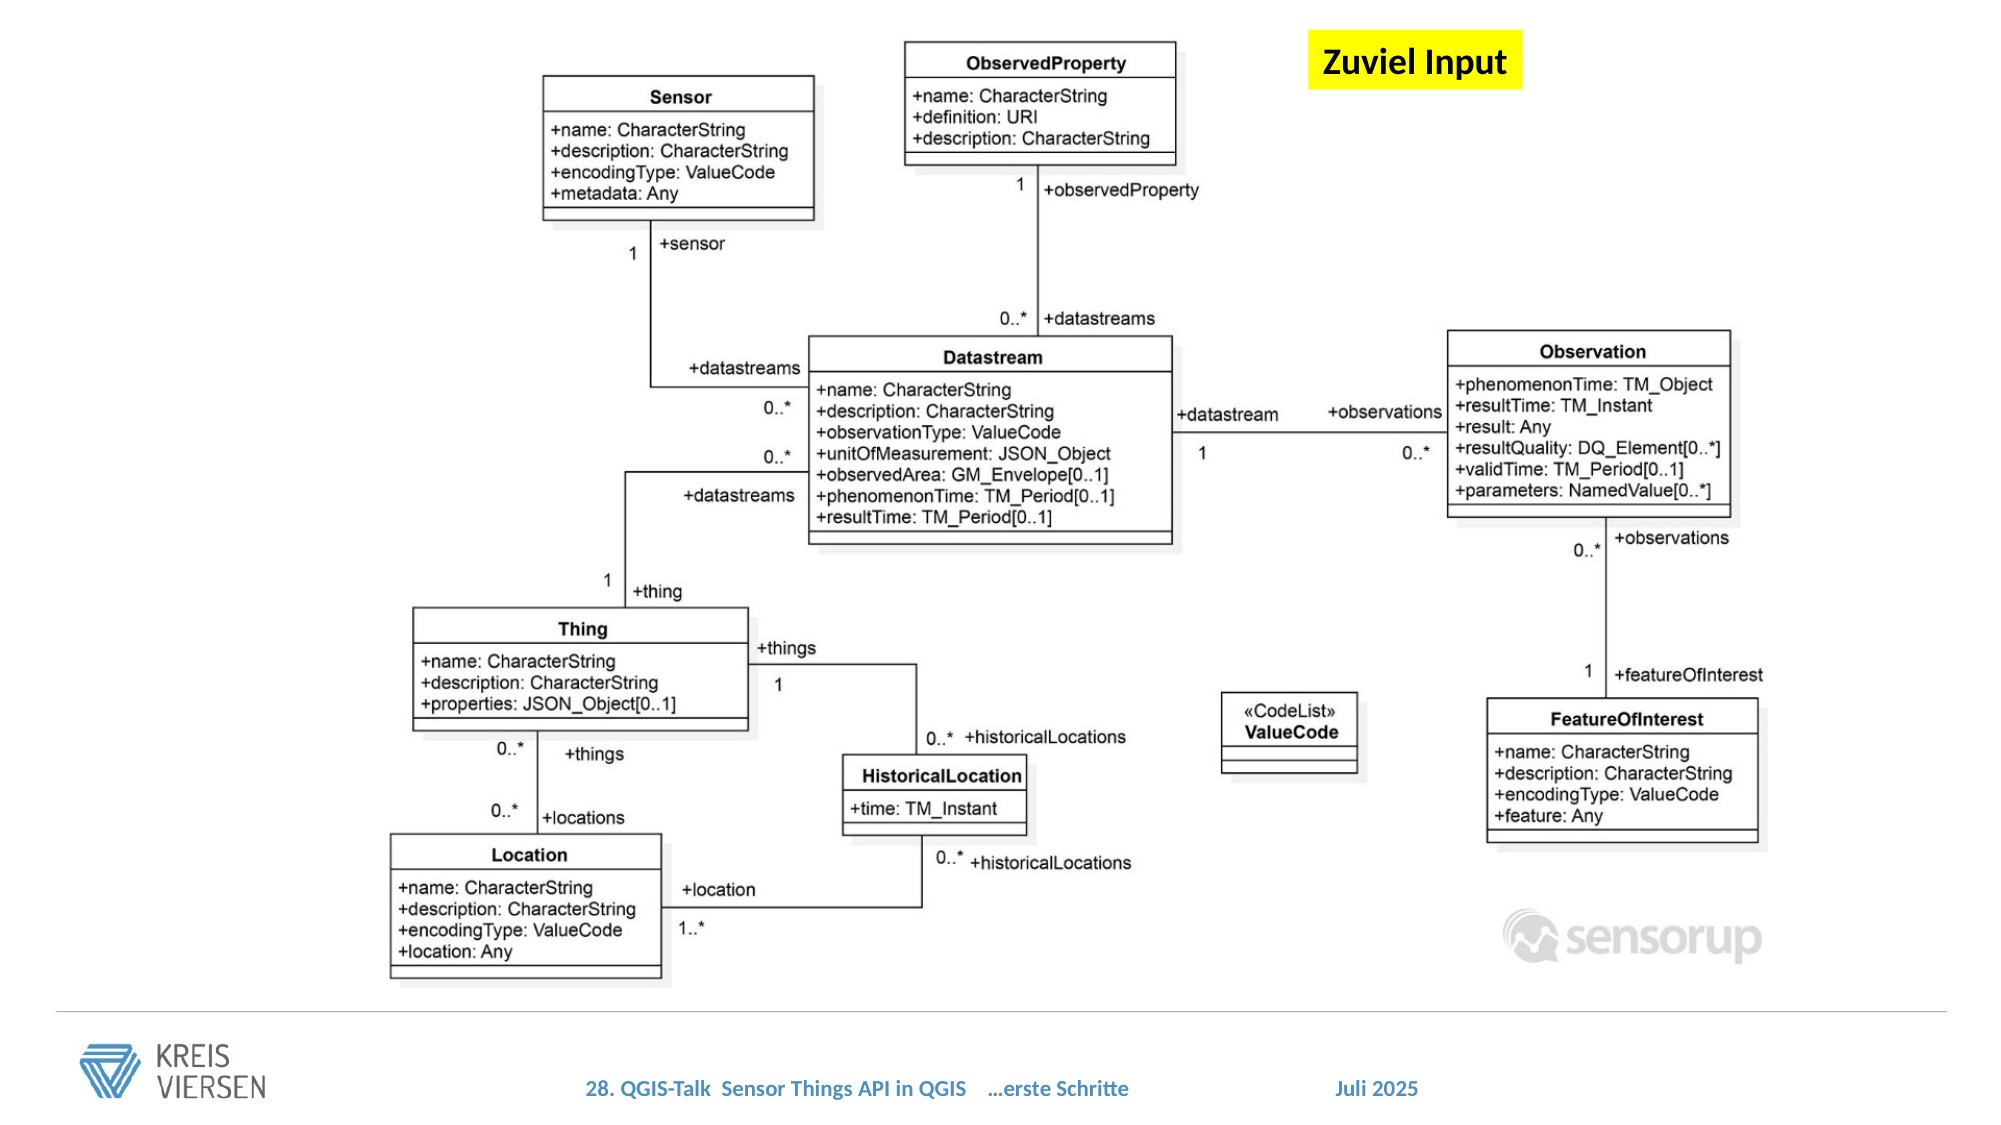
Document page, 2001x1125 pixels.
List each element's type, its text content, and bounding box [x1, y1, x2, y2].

footer 28. QGIS-Talk Sensor Things API in QGIS …erste Schritte Juli 2025 [480, 1057, 1524, 1118]
picture [0, 1010, 2001, 1125]
picture [255, 30, 1769, 988]
